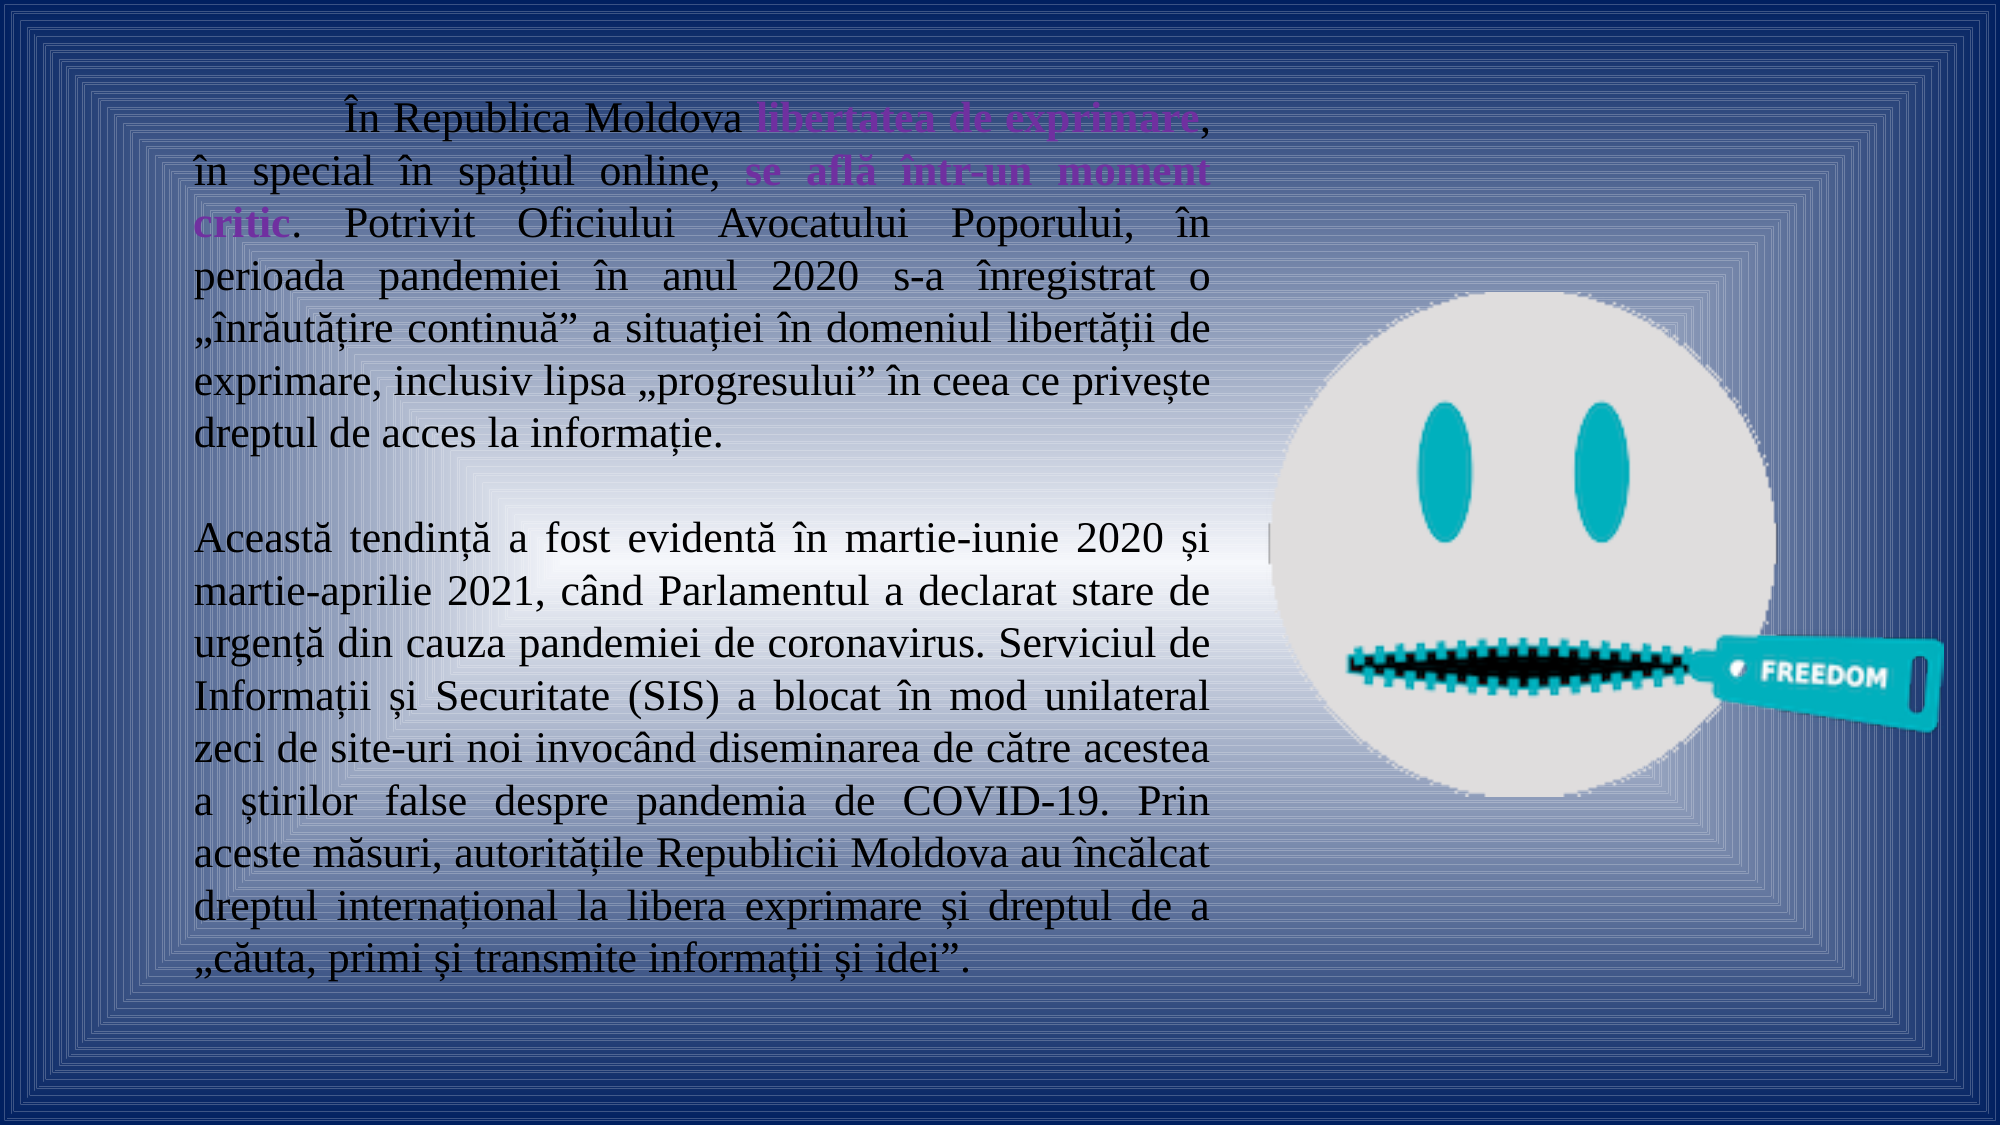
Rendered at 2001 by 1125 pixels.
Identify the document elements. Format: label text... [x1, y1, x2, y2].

text_box În Republica Moldova libertatea de exprimare, în special în spațiul online, se află într-un moment critic. Potrivit Oficiului Avocatului Poporului, în perioada pandemiei în anul 2020 s-a înregistrat o „înrăutățire continuă” a situației în domeniul libertății de exprimare, inclusiv lipsa „progresului” în ceea ce privește dreptul de acces la informație. Această tendință a fost evidentă în martie-iunie 2020 și martie-aprilie 2021, când Parlamentul a declarat stare de urgență din cauza pandemiei de coronavirus. Serviciul de Informații și Securitate (SIS) a blocat în mod unilateral zeci de site-uri noi invocând diseminarea de către acestea a știrilor false despre pandemia de COVID-19. Prin aceste măsuri, autoritățile Republicii Moldova au încălcat dreptul internațional la libera exprimare și dreptul de a „căuta, primi și transmite informații și idei”. [179, 81, 1226, 989]
picture [1262, 292, 1944, 797]
